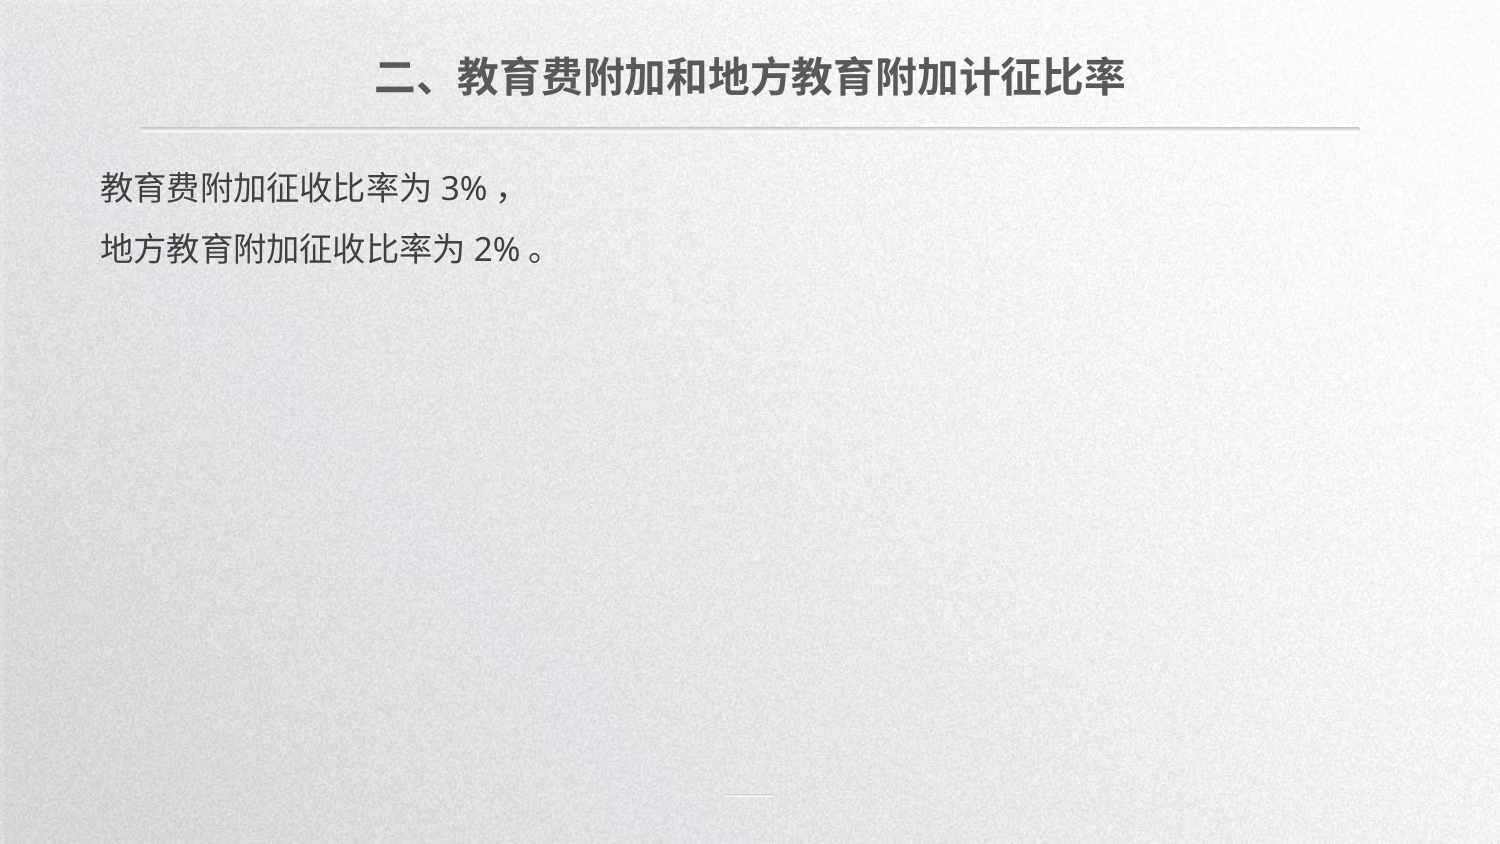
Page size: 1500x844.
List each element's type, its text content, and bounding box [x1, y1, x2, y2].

text_box 教育费附加征收比率为3%， 地方教育附加征收比率为2%。 [100, 159, 1400, 268]
picture [0, 0, 1500, 844]
text_box 二、教育费附加和地方教育附加计征比率 [323, 45, 1177, 107]
